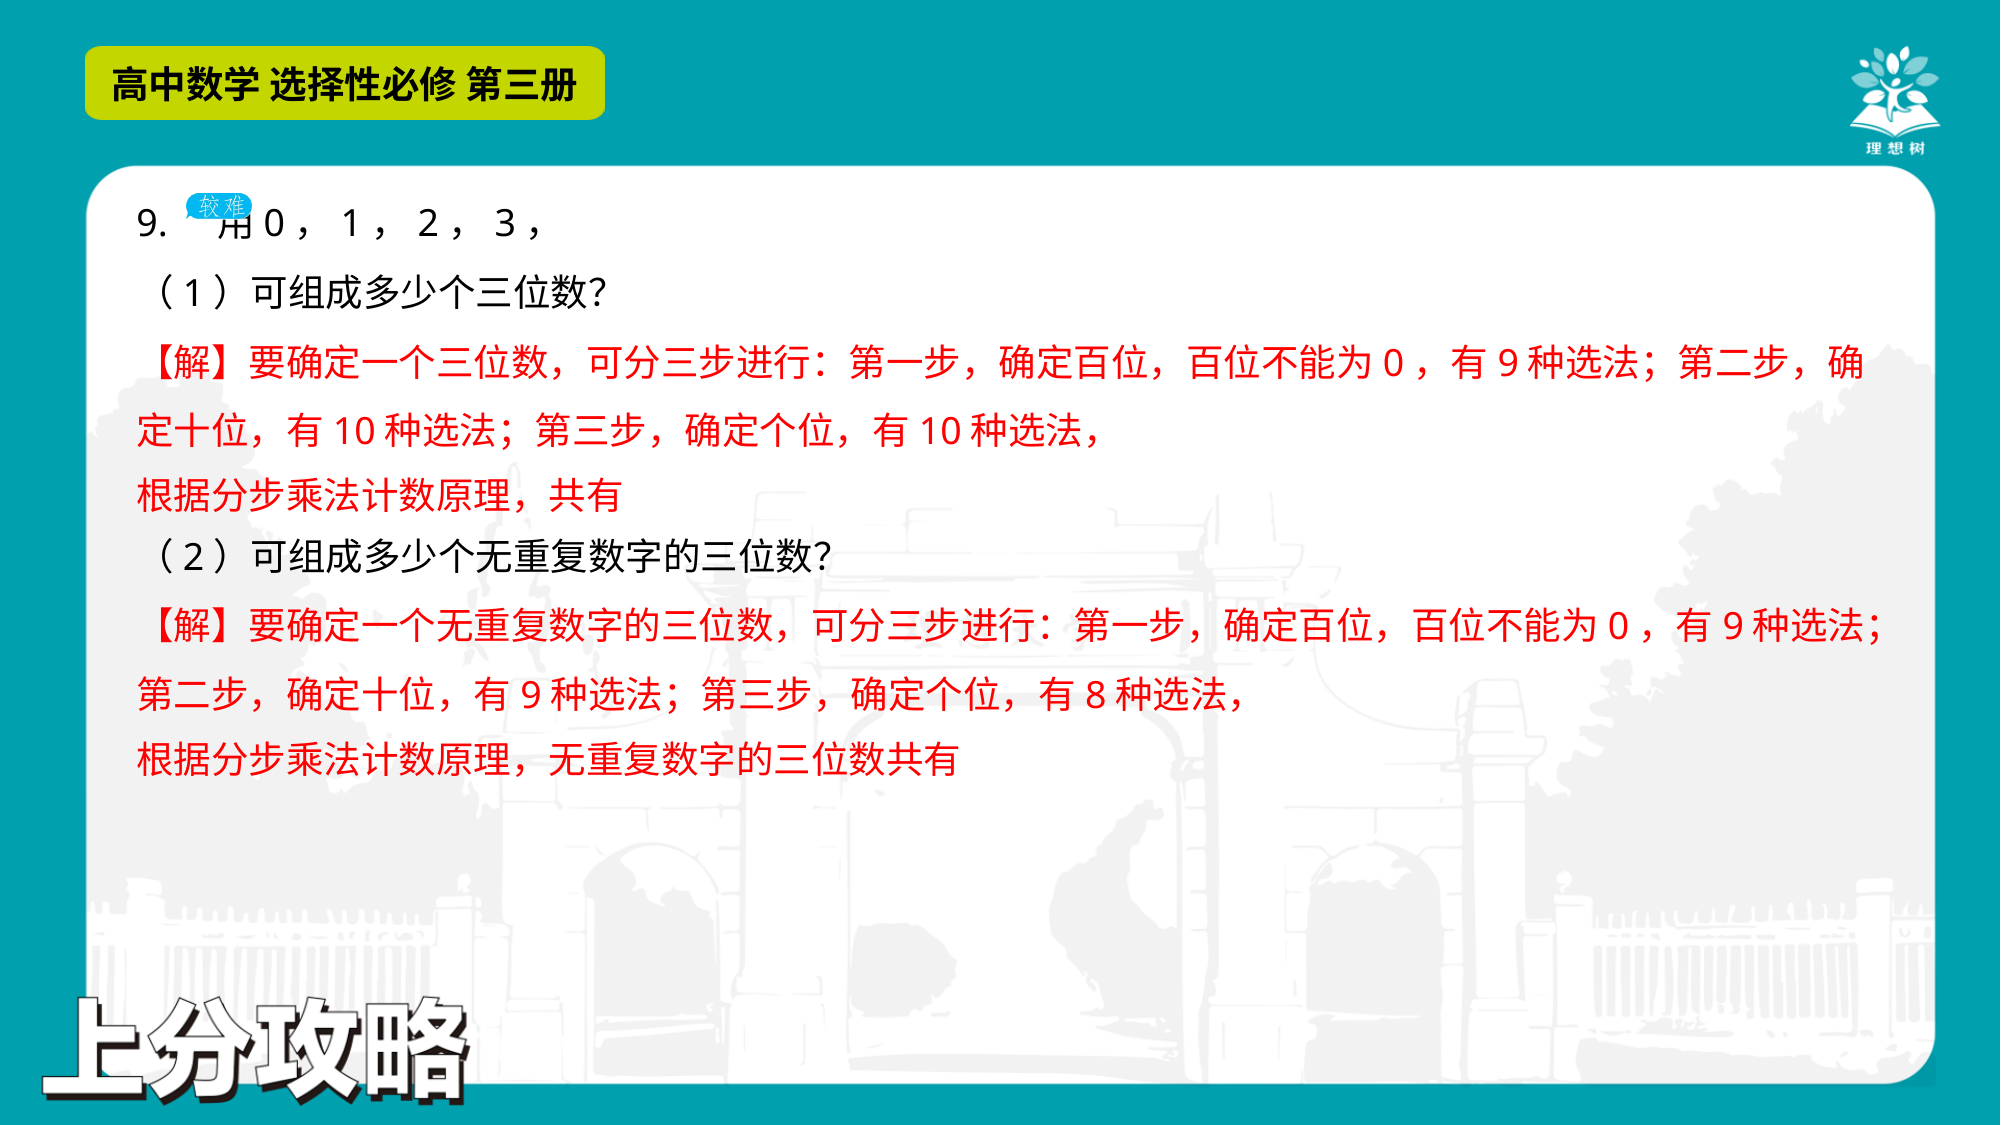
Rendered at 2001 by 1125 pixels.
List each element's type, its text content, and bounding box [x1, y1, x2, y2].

text_box （1）可组成多少个三位数？ [136, 247, 1865, 308]
picture [0, 0, 2000, 1125]
text_box （2）可组成多少个无重复数字的三位数？ [136, 511, 1865, 572]
